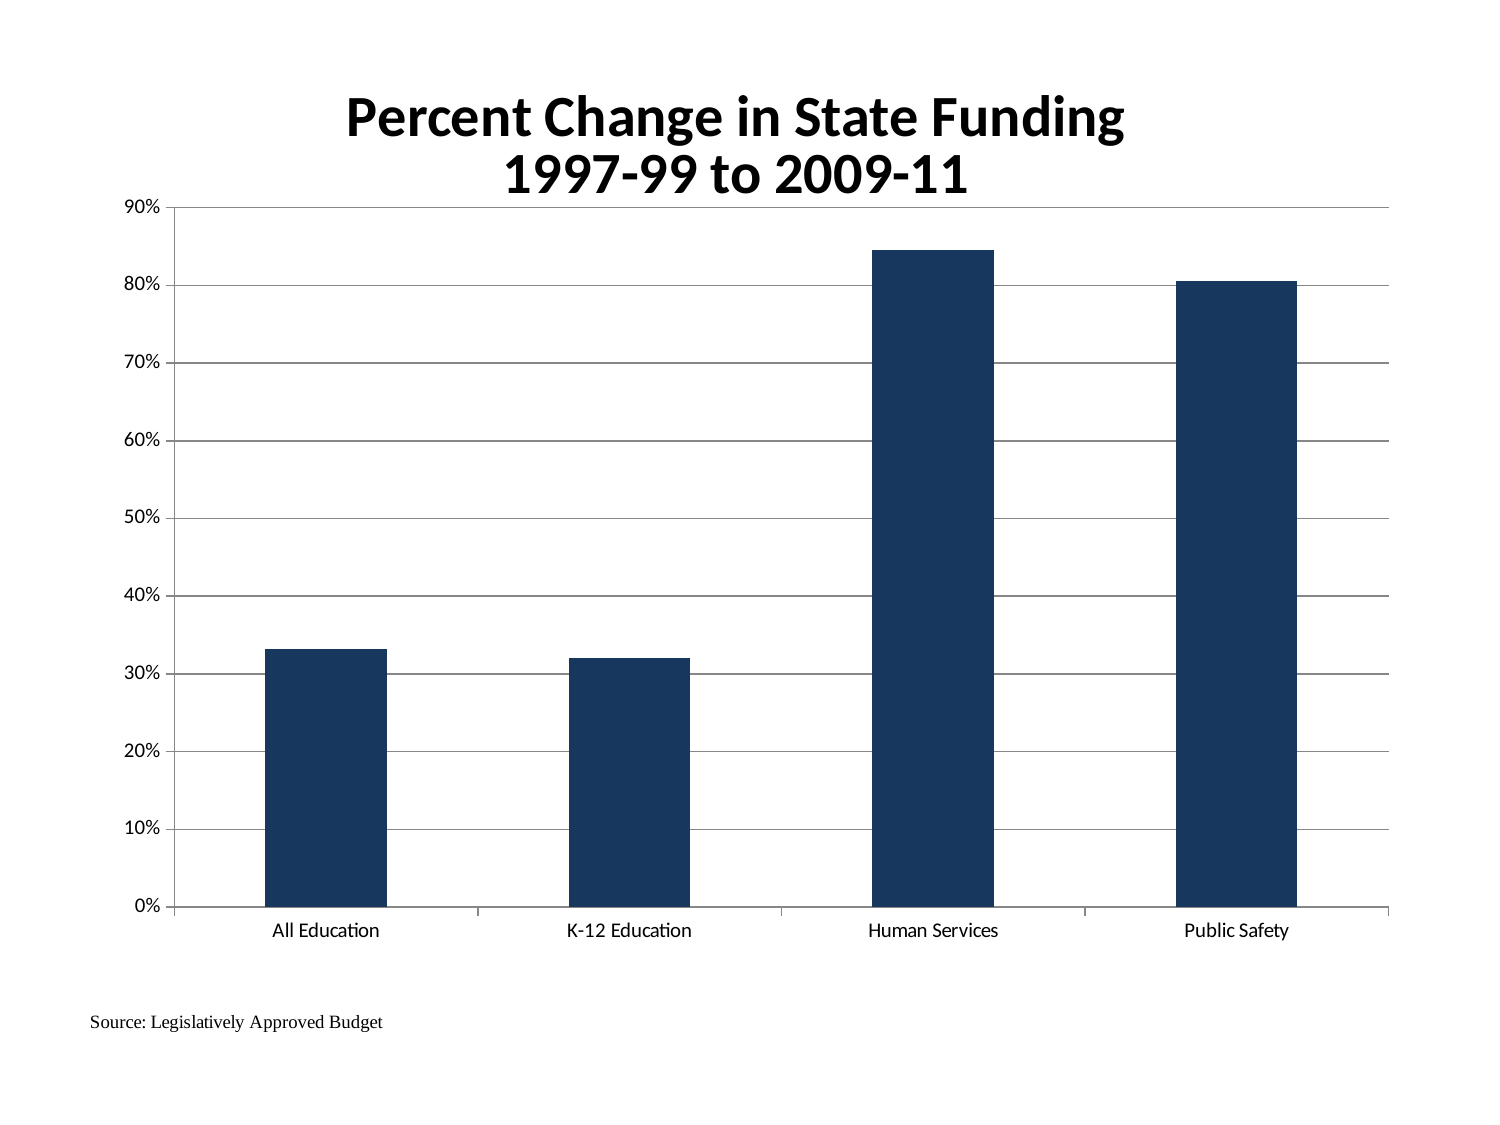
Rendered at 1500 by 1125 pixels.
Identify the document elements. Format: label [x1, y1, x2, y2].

chart [74, 49, 1426, 1063]
